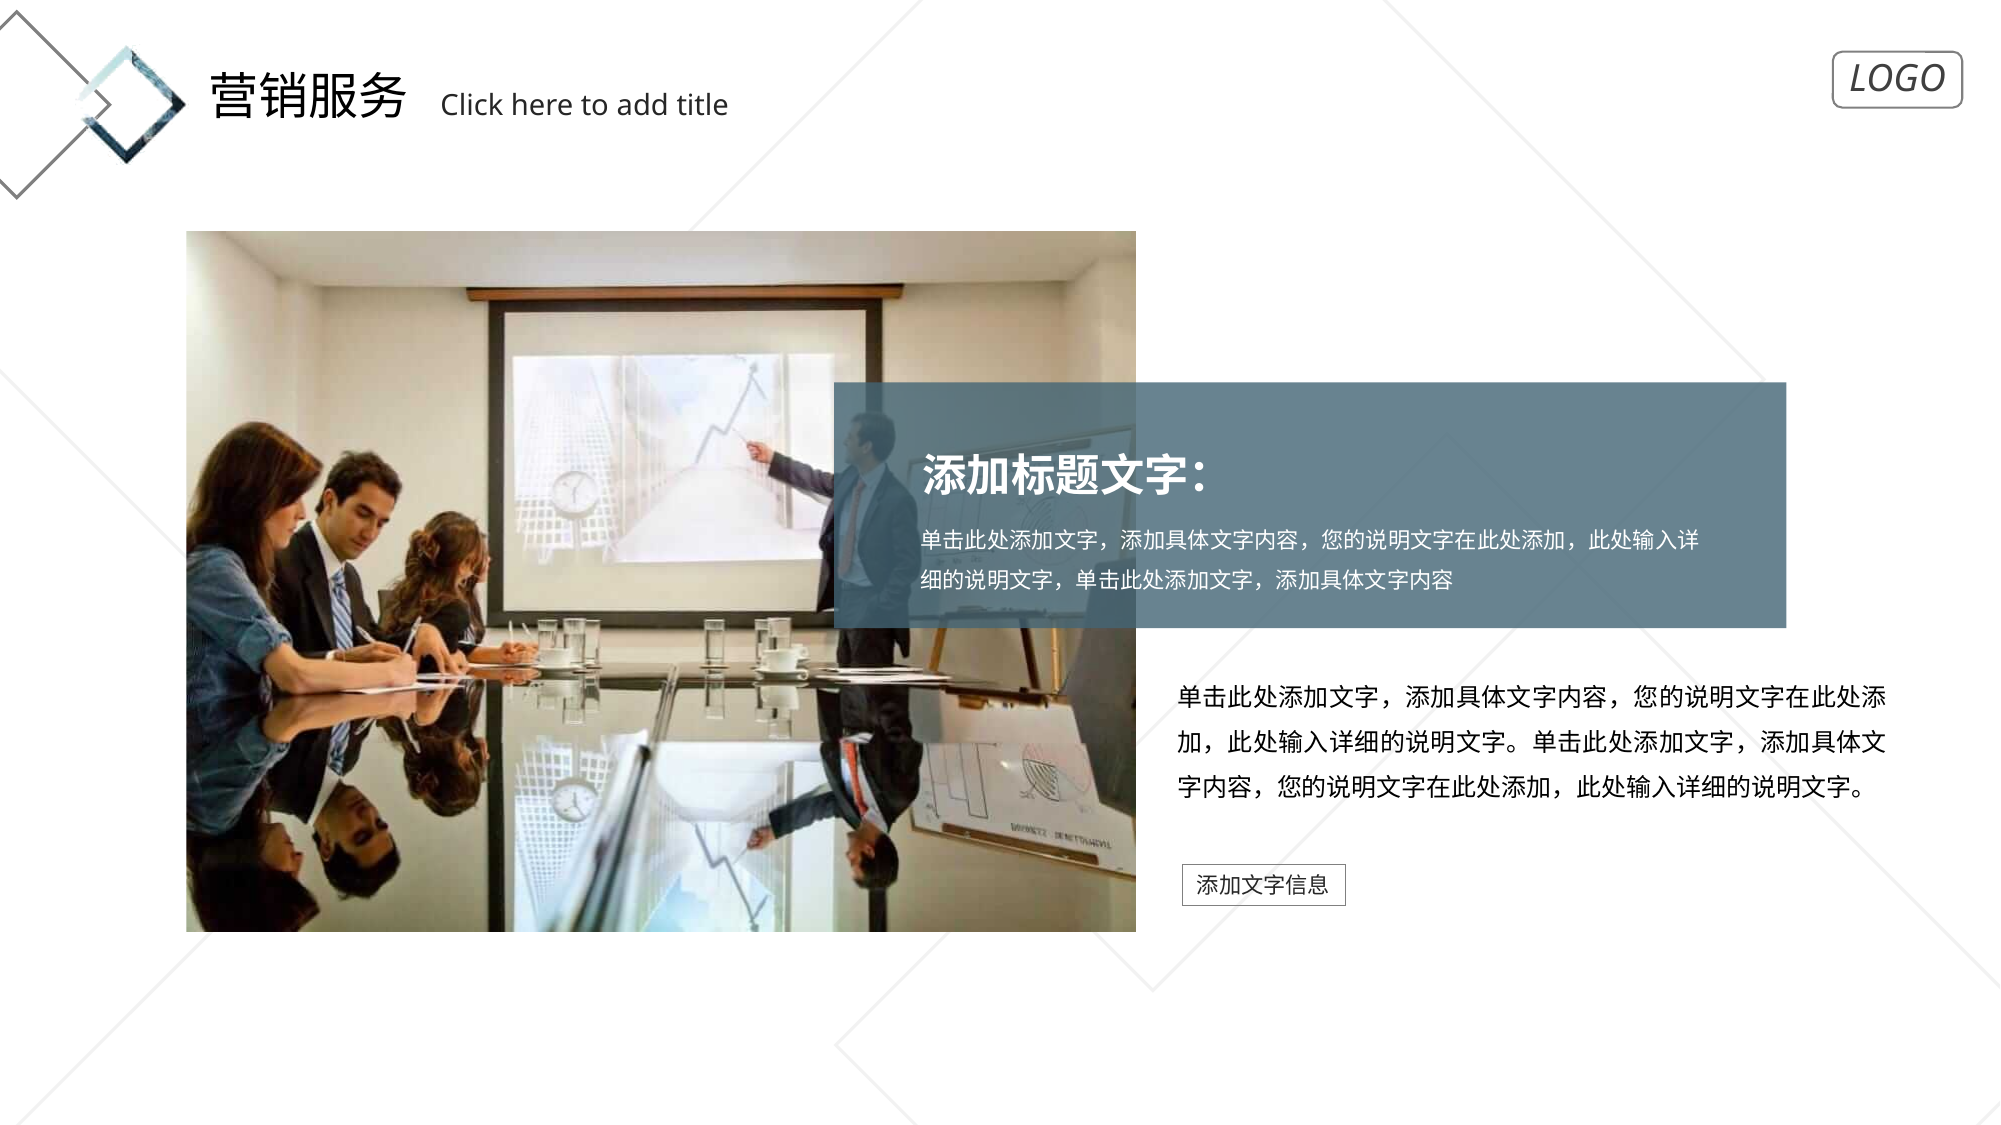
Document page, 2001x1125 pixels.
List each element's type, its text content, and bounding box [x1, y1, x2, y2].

picture [64, 44, 189, 165]
text_box 单击此处添加文字，添加具体文字内容，您的说明文字在此处添加，此处输入详细的说明文字。单击此处添加文字，添加具体文字内容，您的说明文字在此处添加，此处输入详细的说明文字。 [1162, 659, 1903, 809]
text_box Click here to add title [425, 72, 745, 129]
text_box 添加文字信息 [1182, 864, 1346, 906]
text_box [185, 230, 1137, 932]
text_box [834, 382, 1787, 629]
text_box 营销服务 [113, 57, 424, 133]
